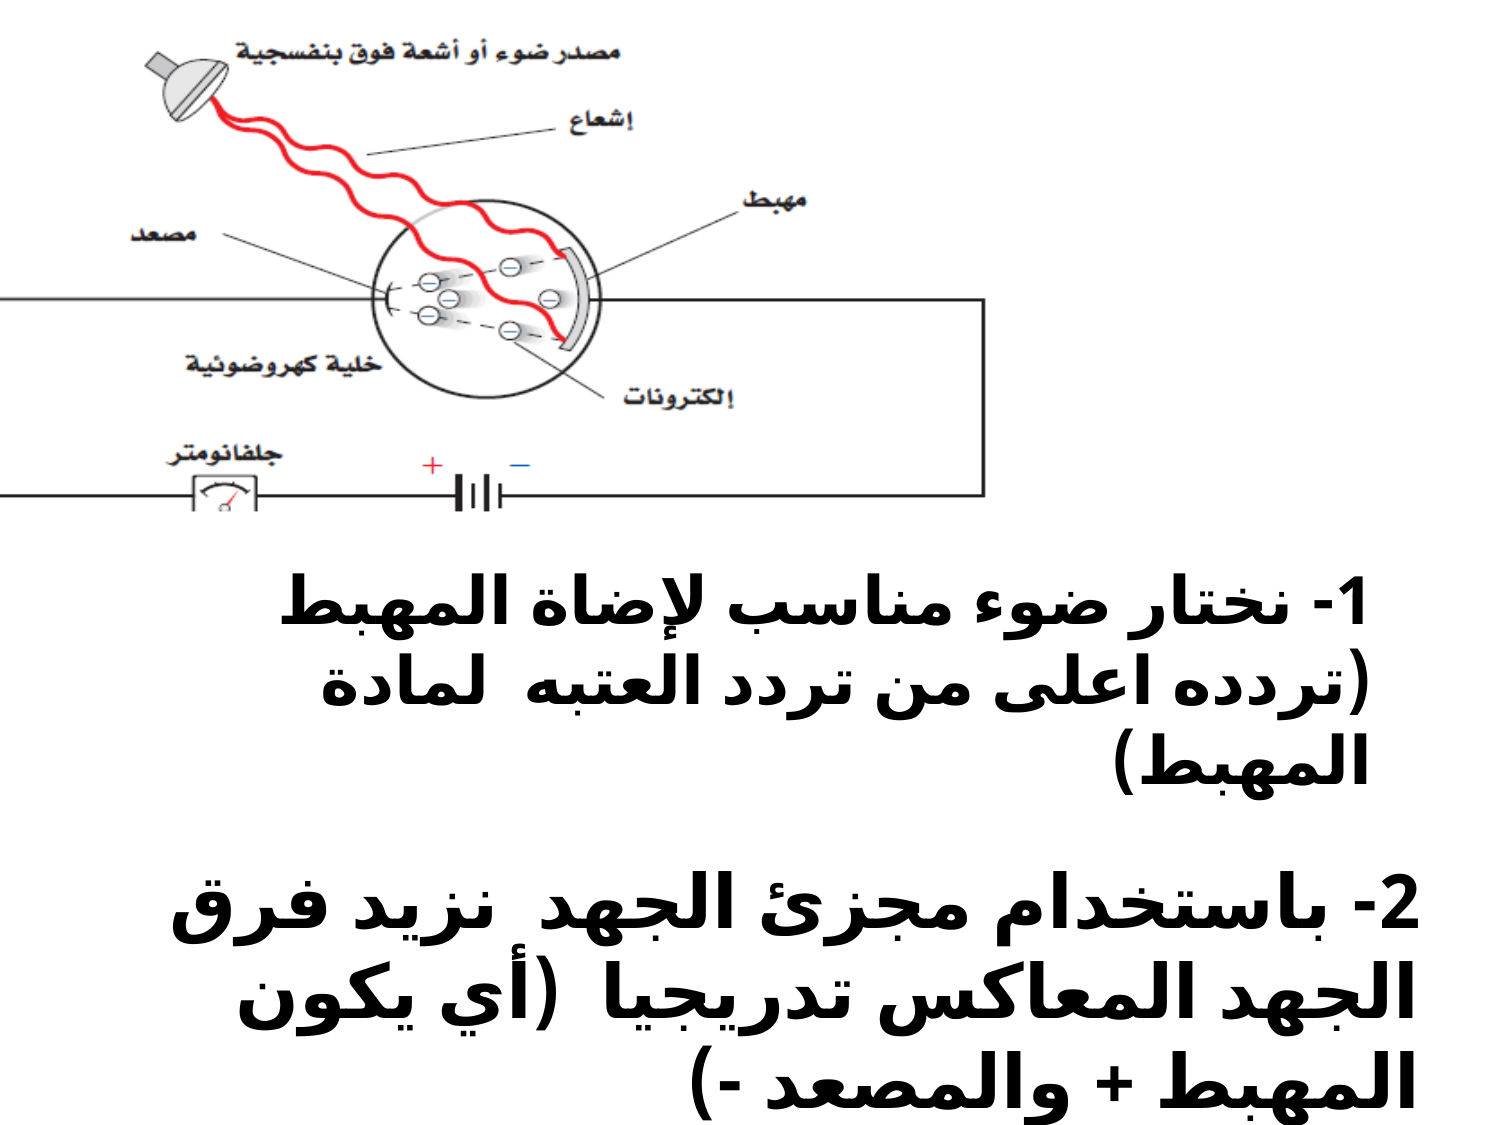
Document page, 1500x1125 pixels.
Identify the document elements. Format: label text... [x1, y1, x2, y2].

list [0, 0, 1035, 551]
text_box 2- باستخدام مجزئ الجهد نزيد فرق الجهد المعاكس تدريجيا (أي يكون المهبط + والمصعد -) [64, 845, 1436, 1125]
text_box 1- نختار ضوء مناسب لإضاة المهبط (تردده اعلى من تردد العتبه لمادة المهبط) [135, 550, 1388, 806]
